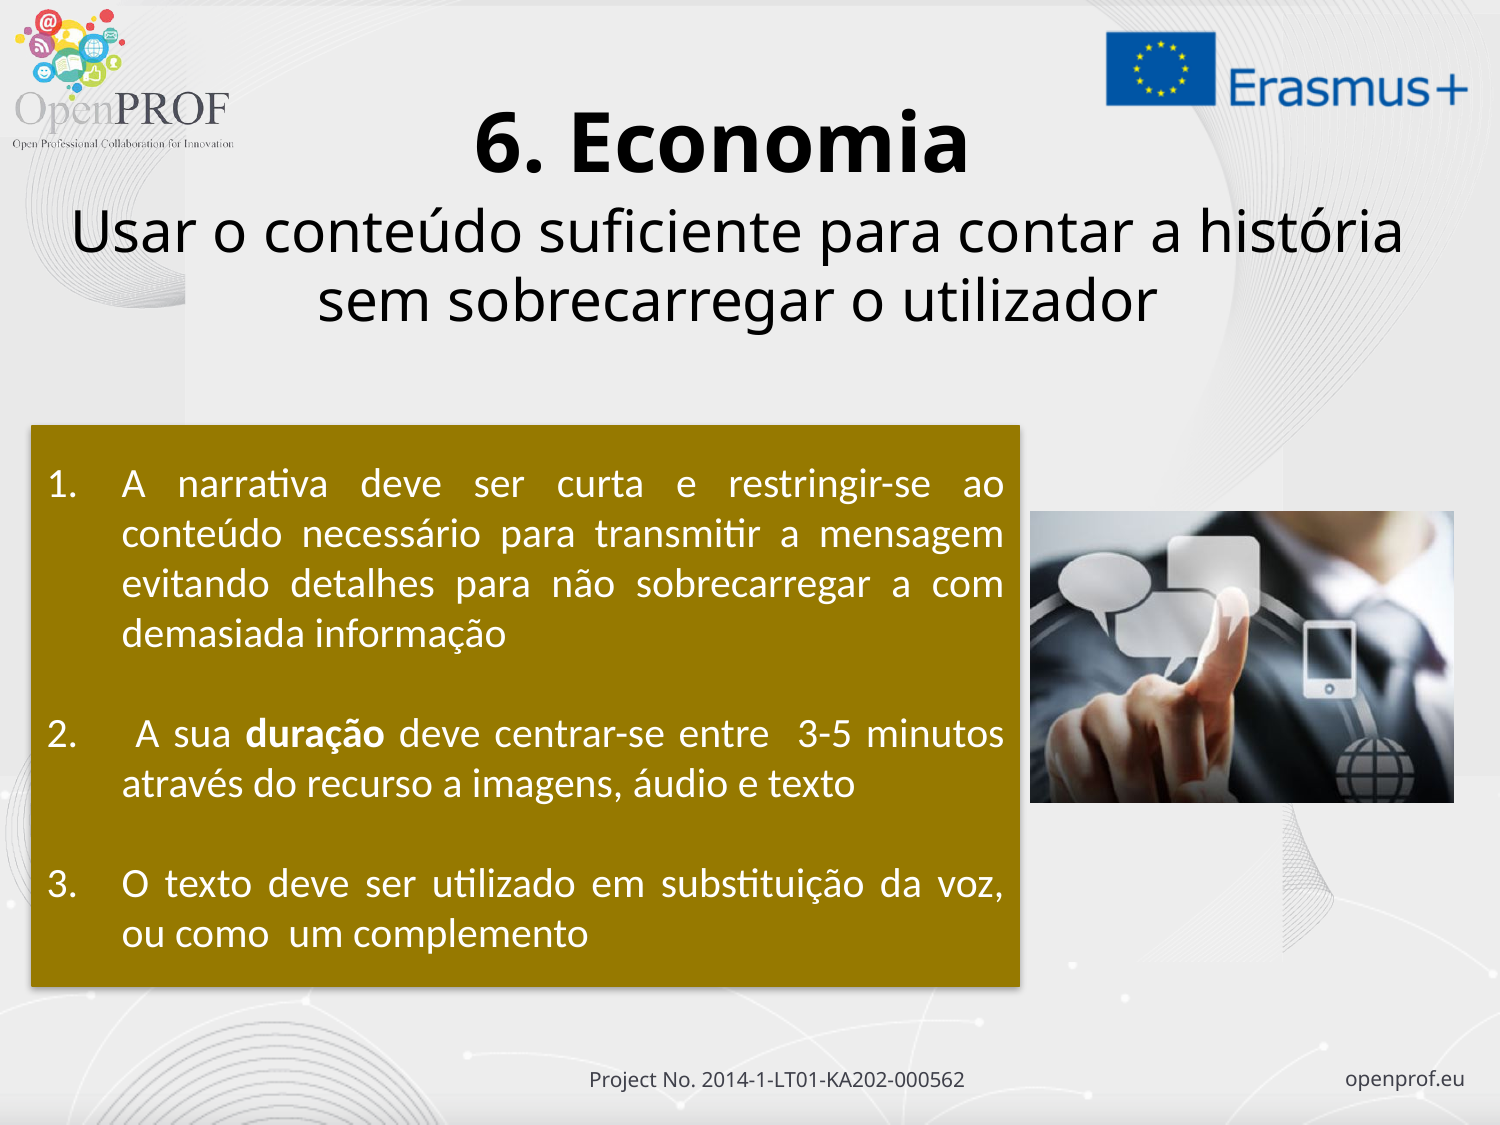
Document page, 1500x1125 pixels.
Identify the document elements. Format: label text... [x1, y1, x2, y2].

picture [1030, 510, 1454, 803]
list Usar o conteúdo suficiente para contar a história sem sobrecarregar o utilizador [0, 186, 1476, 915]
picture [0, 0, 1500, 1125]
text_box A narrativa deve ser curta e restringir-se ao conteúdo necessário para transmitir a mensagem evitando detalhes para não sobrecarregar a com demasiada informação A sua duração deve centrar-se entre 3-5 minutos através do recurso a imagens, áudio e texto O texto deve ser utilizado em substituição da voz, ou como um complemento [31, 425, 1020, 987]
title 6. Economia [187, 45, 1282, 186]
